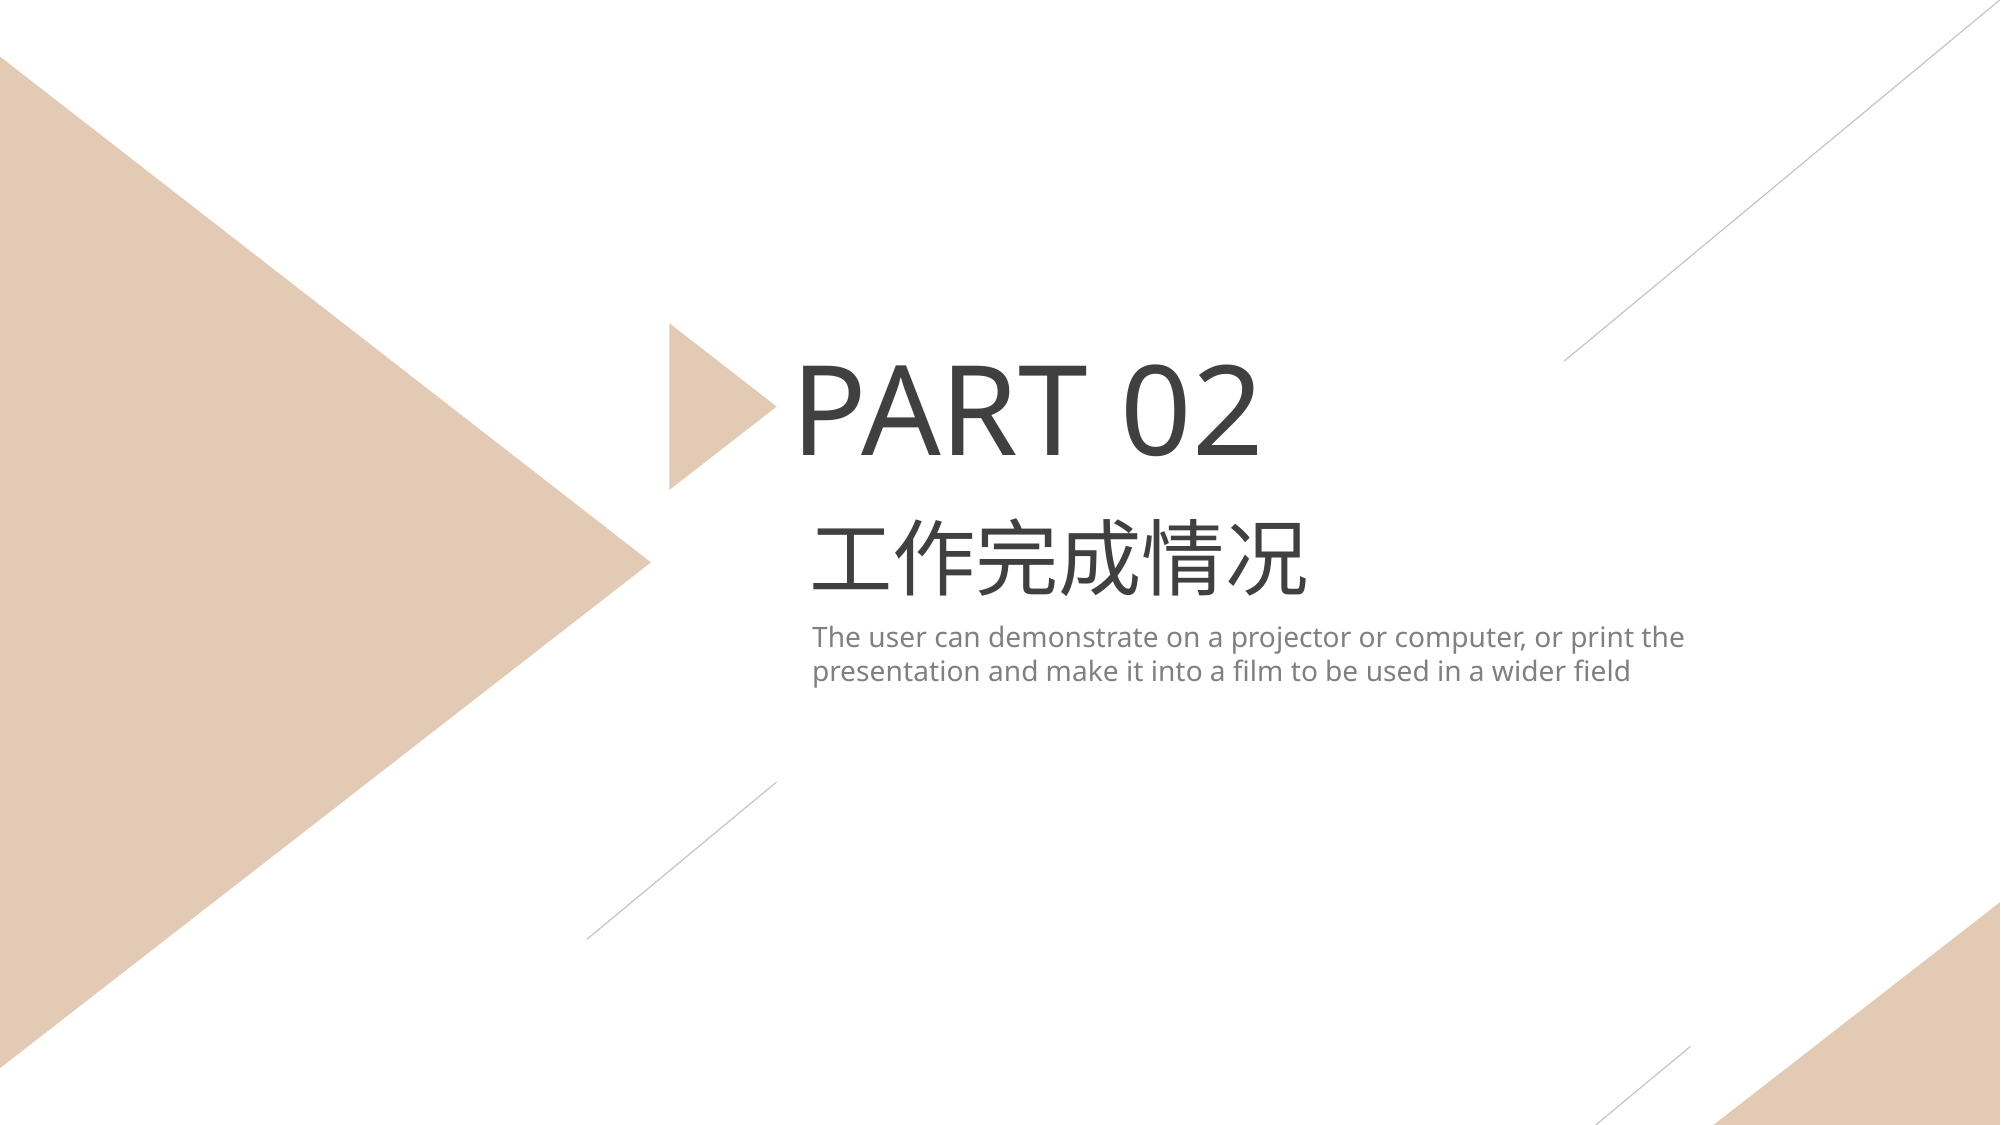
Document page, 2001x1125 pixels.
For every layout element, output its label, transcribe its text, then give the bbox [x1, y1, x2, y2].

text_box [668, 321, 776, 492]
text_box [0, 55, 653, 1070]
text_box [1595, 1046, 1691, 1125]
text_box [1564, 0, 2000, 362]
text_box The user can demonstrate on a projector or computer, or print the presentation and make it into a film to be used in a wider field [797, 612, 1824, 695]
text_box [586, 781, 777, 940]
text_box PART 02 [776, 323, 1279, 488]
text_box 工作完成情况 [794, 498, 1324, 614]
text_box [1711, 900, 2000, 1125]
